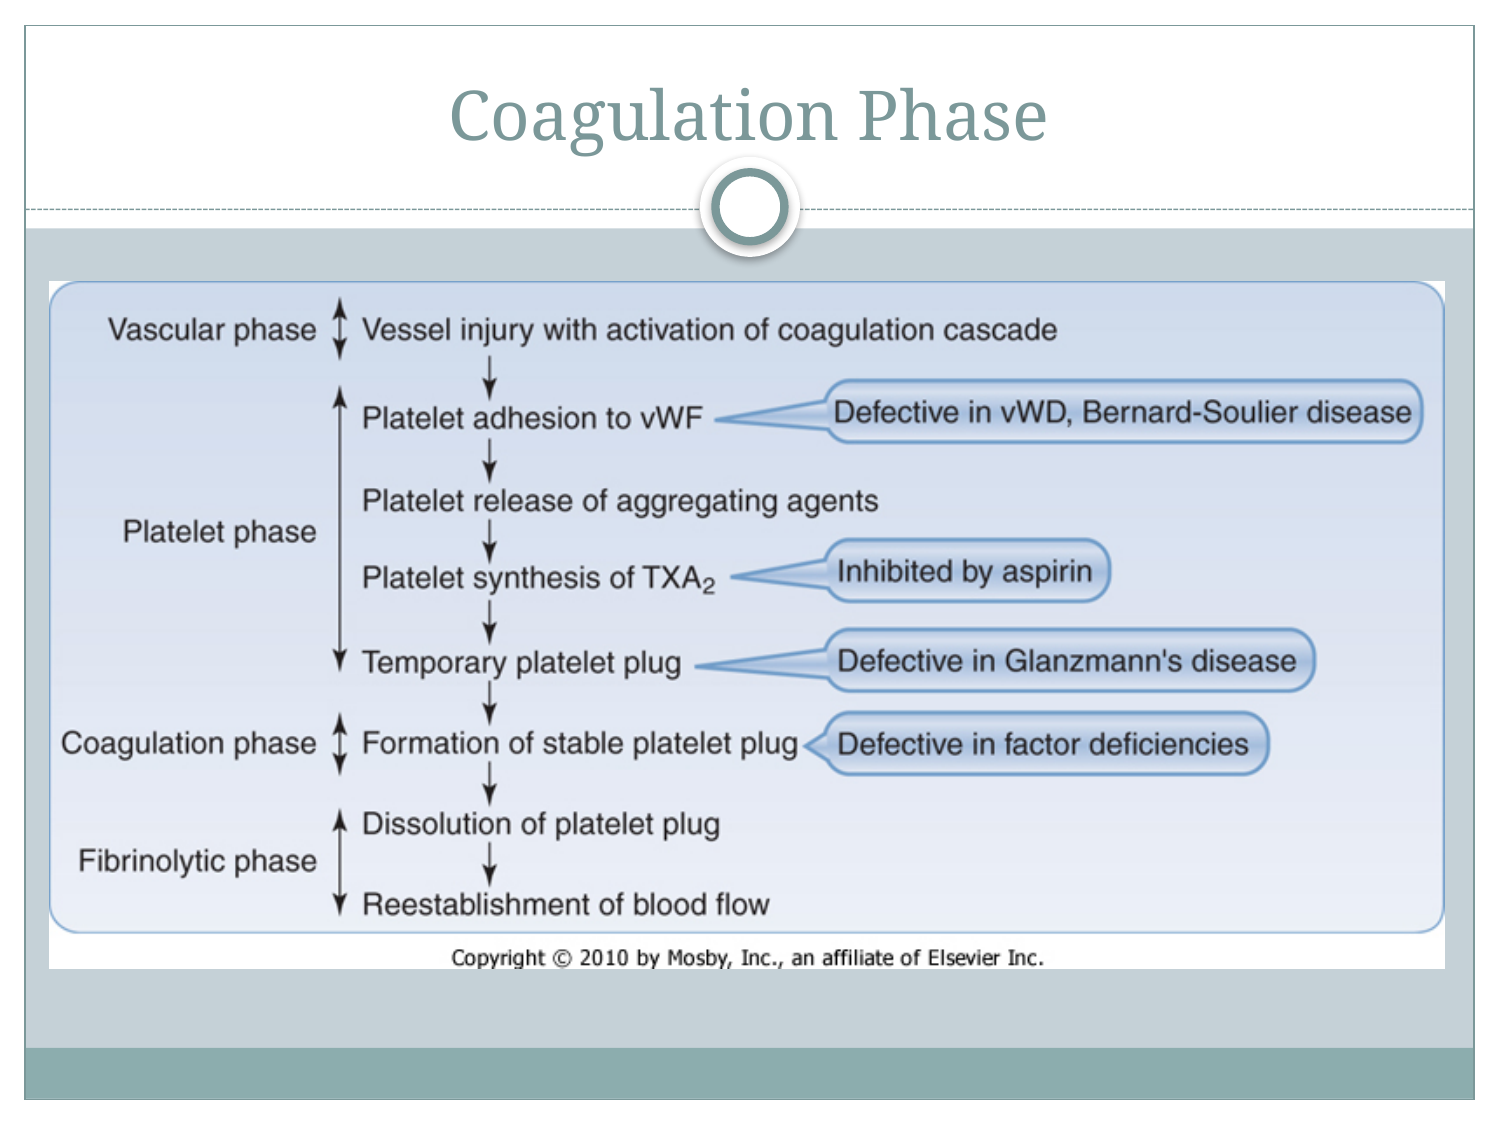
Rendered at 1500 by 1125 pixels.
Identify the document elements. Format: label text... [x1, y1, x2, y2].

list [49, 281, 1445, 970]
title Coagulation Phase [49, 37, 1450, 162]
